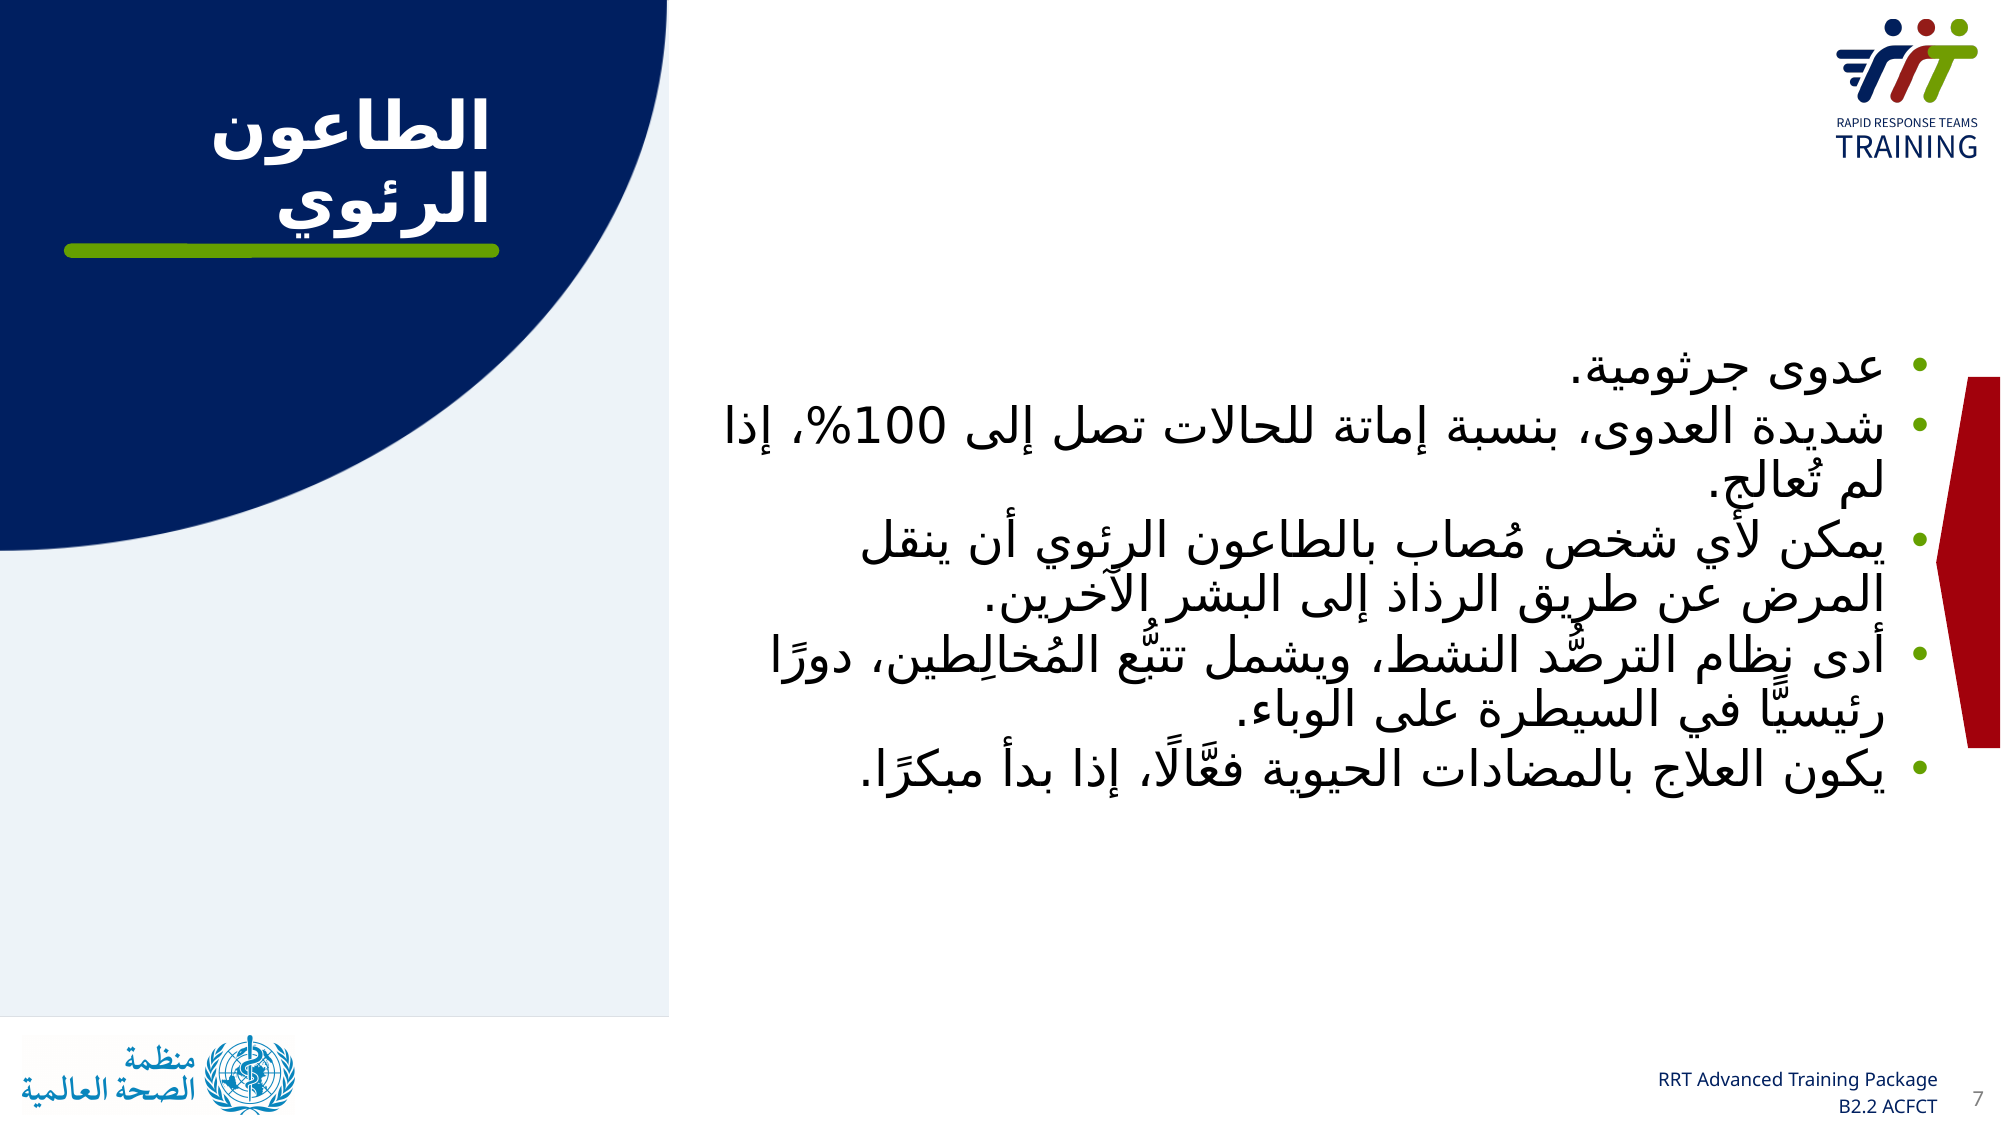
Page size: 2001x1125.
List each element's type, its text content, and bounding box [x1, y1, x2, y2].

picture [1835, 19, 1978, 167]
text_box الطاعون الرئوي [68, 85, 500, 245]
picture [22, 1035, 295, 1115]
picture [252, 1050, 258, 1059]
list عدوى جرثومية. شديدة العدوى، بنسبة إماتة للحالات تصل إلى 100%، إذا لم تُعالج. يمكن لأي شخص مُصاب بالطاعون الرئوي أن ينقل المرض عن طريق الرذاذ إلى البشر الآخرين. أدى نظام الترصُّد النشط، ويشمل تتبُّع المُخالِطين، دورًا رئيسيًّا في السيطرة على الوباء. يكون العلاج بالمضادات الحيوية فعَّالًا، إذا بدأ مبكرًا. [700, 332, 1937, 882]
picture [0, 0, 669, 1018]
